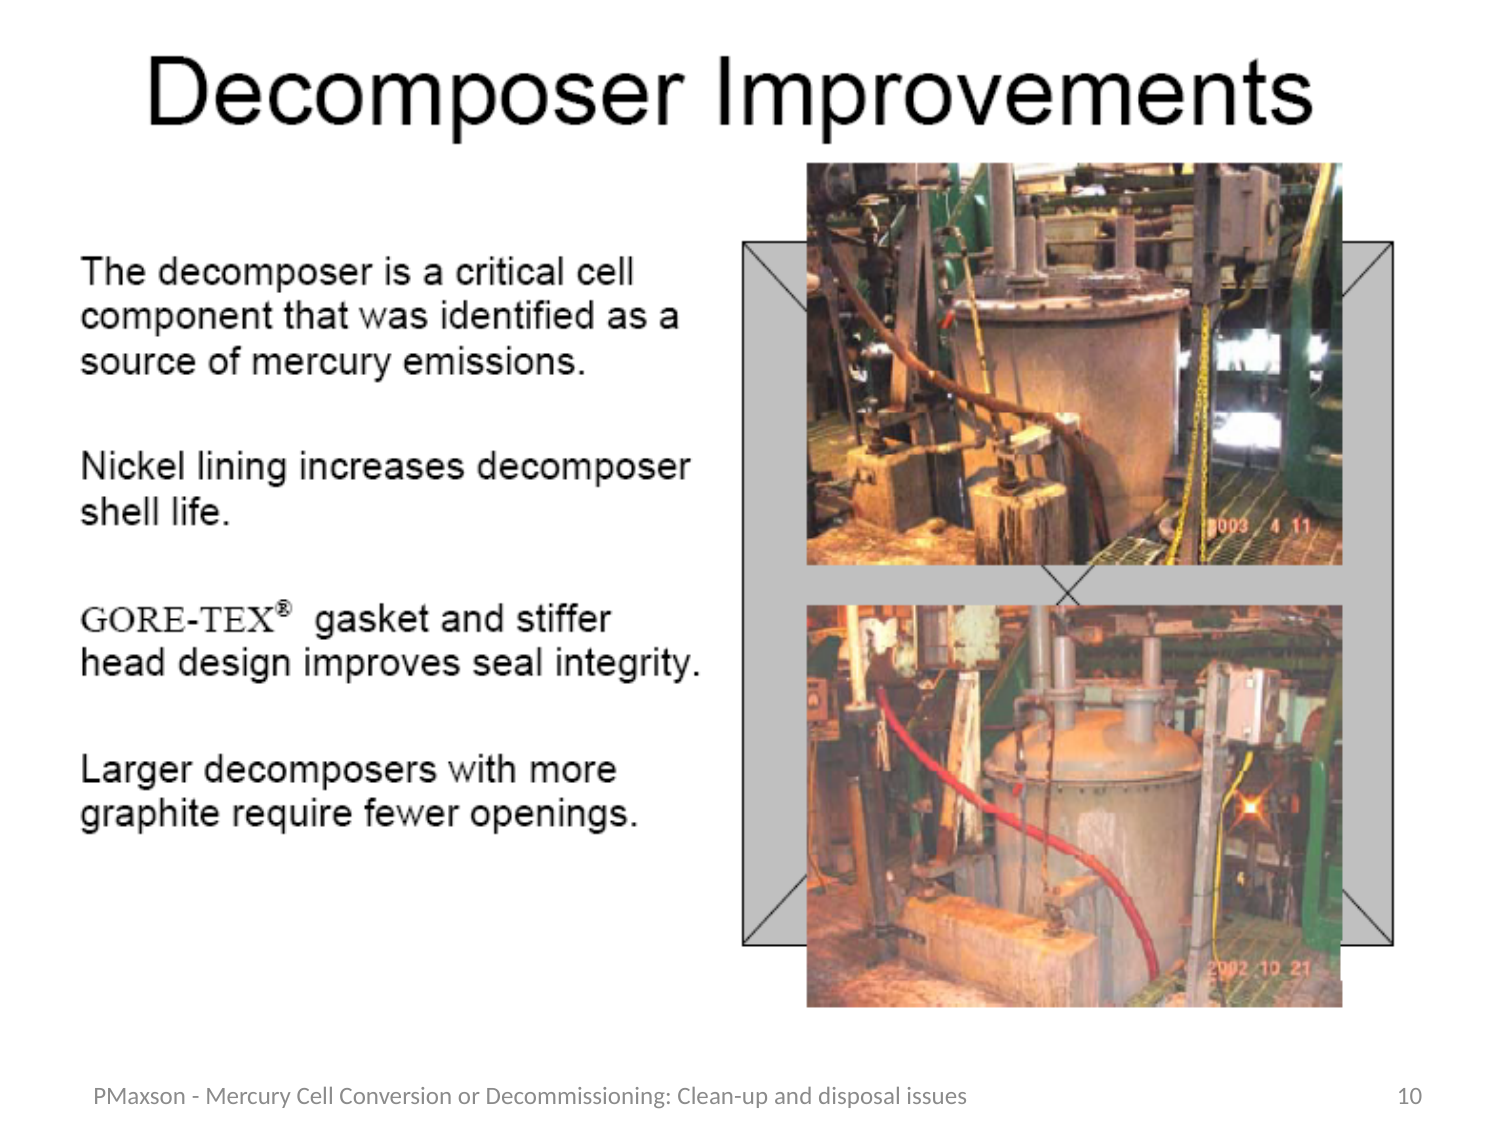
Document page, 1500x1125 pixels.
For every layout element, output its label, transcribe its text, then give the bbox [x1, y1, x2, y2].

slide_number 10 [1074, 1065, 1438, 1125]
picture [62, 49, 1421, 1026]
footer PMaxson - Mercury Cell Conversion or Decommissioning: Clean-up and disposal issues [75, 1065, 988, 1125]
